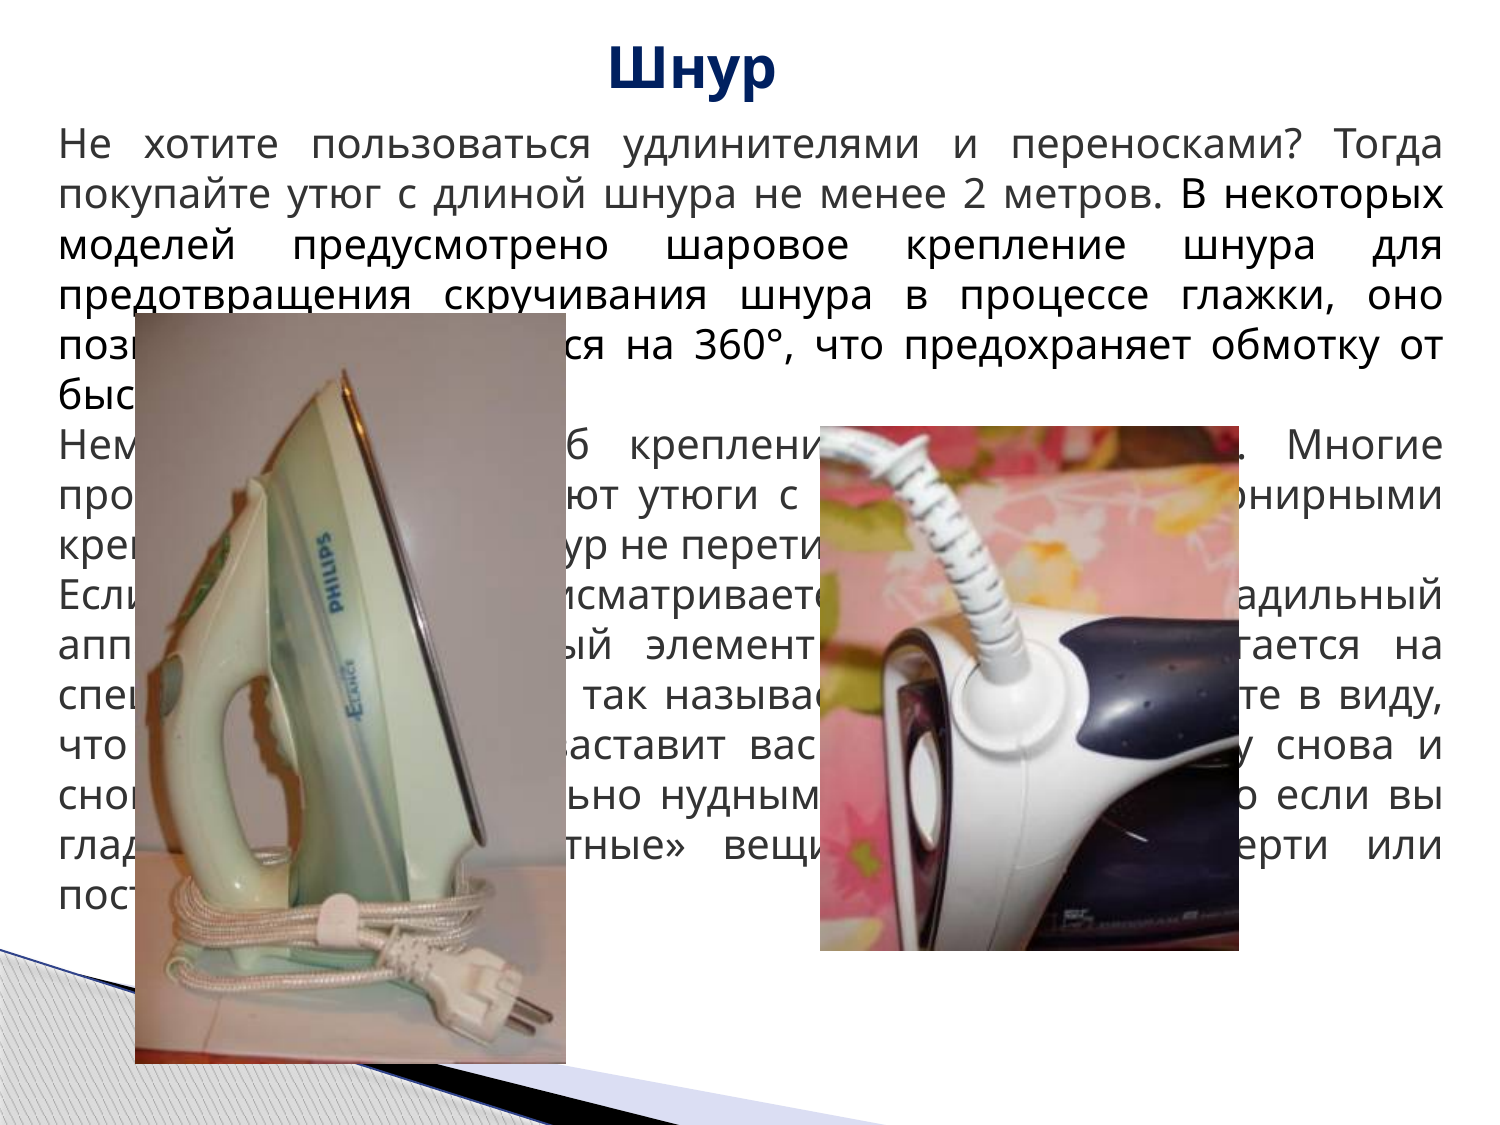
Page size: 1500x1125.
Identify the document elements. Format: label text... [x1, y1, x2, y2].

text_box Шнур [591, 23, 793, 108]
picture [820, 426, 1239, 951]
picture [135, 313, 566, 1064]
text_box Не хотите пользоваться удлинителями и переносками? Тогда покупайте утюг с длиной шнура не менее 2 метров. В некоторых моделей предусмотрено шаровое крепление шнура для предотвращения скручивания шнура в процессе глажки, оно позволяет ему вращаться на 360°, что предохраняет обмотку от быстрого протирания. Немаловажен и способ крепления шнура к утюгу. Многие производители выпускают утюги с шаровыми или шарнирными креплениями, чтобы шнур не перетирался у основания. Если же вы вовсе присматриваете беспроводной гладильный аппарат (нагревательный элемент которого располагается на специальной подставке, так называемой базе), то имейте в виду, что отсутствие шнура заставит вас нагревать подошву снова и снова, что станет довольно нудным занятием, особенно если вы гладите «крупногабаритные» вещи, такие, как скатерти или постельное белье. [42, 109, 1459, 925]
